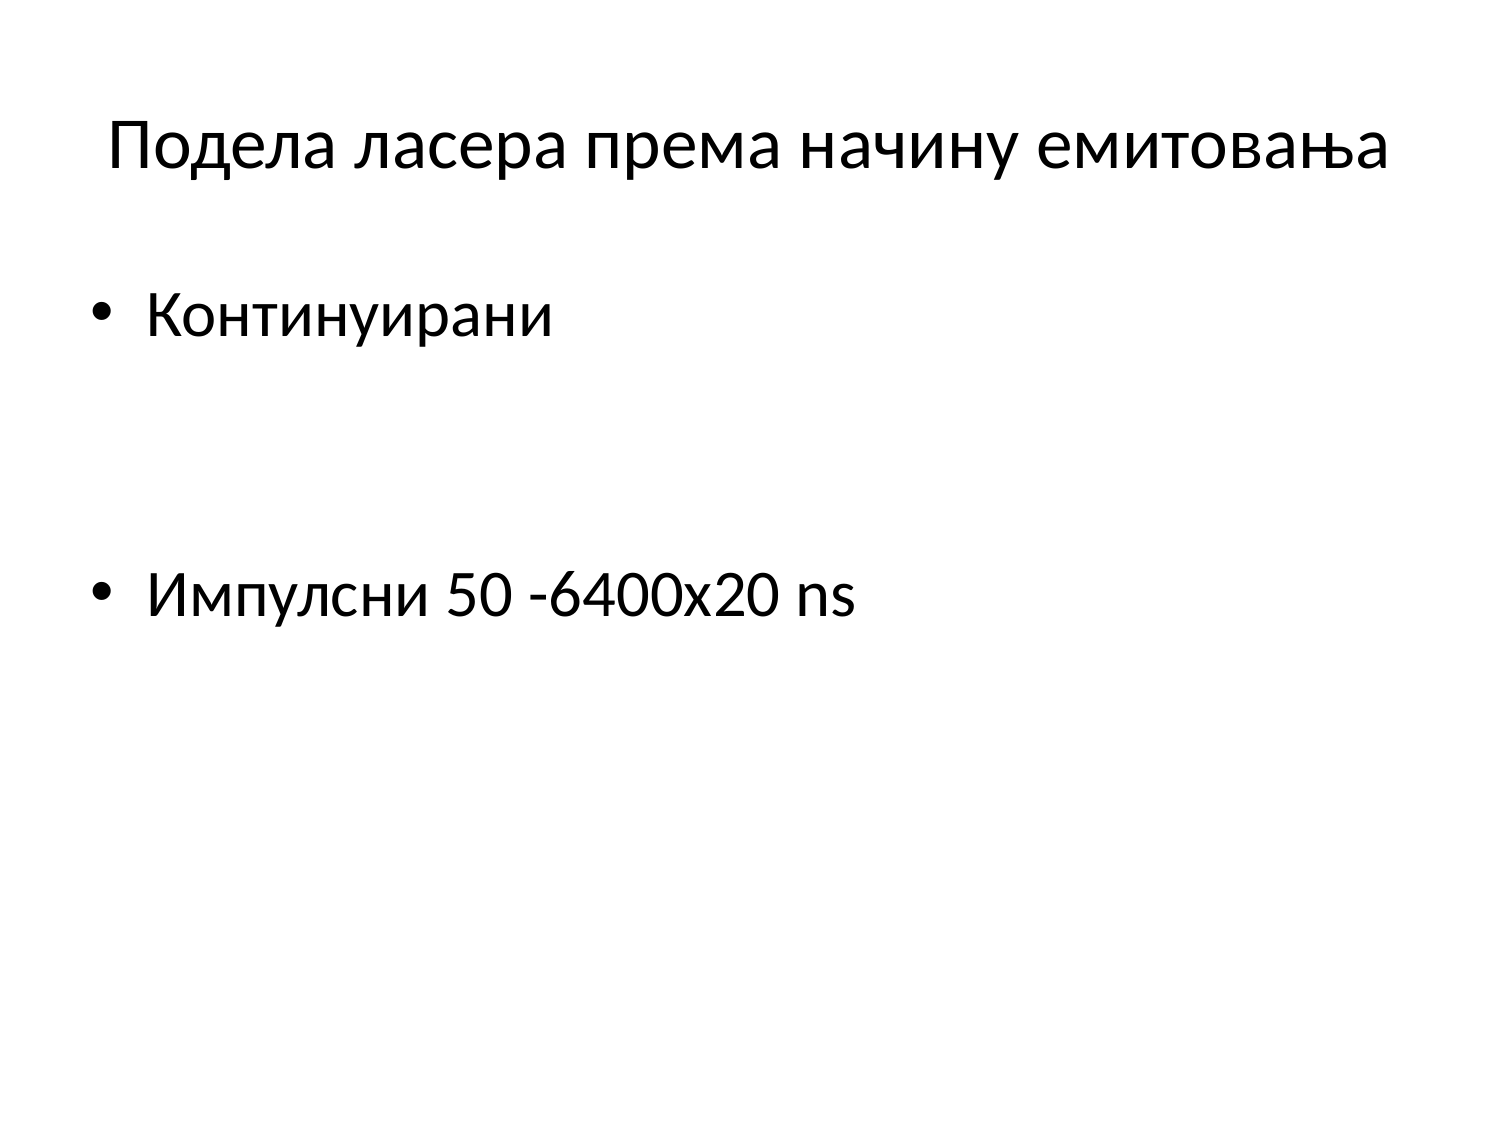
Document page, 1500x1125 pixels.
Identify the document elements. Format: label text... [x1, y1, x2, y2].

title Подела ласера према начину емитовања [75, 45, 1425, 233]
list Континуирани Импулсни 50 -6400x20 ns [75, 262, 1425, 1005]
